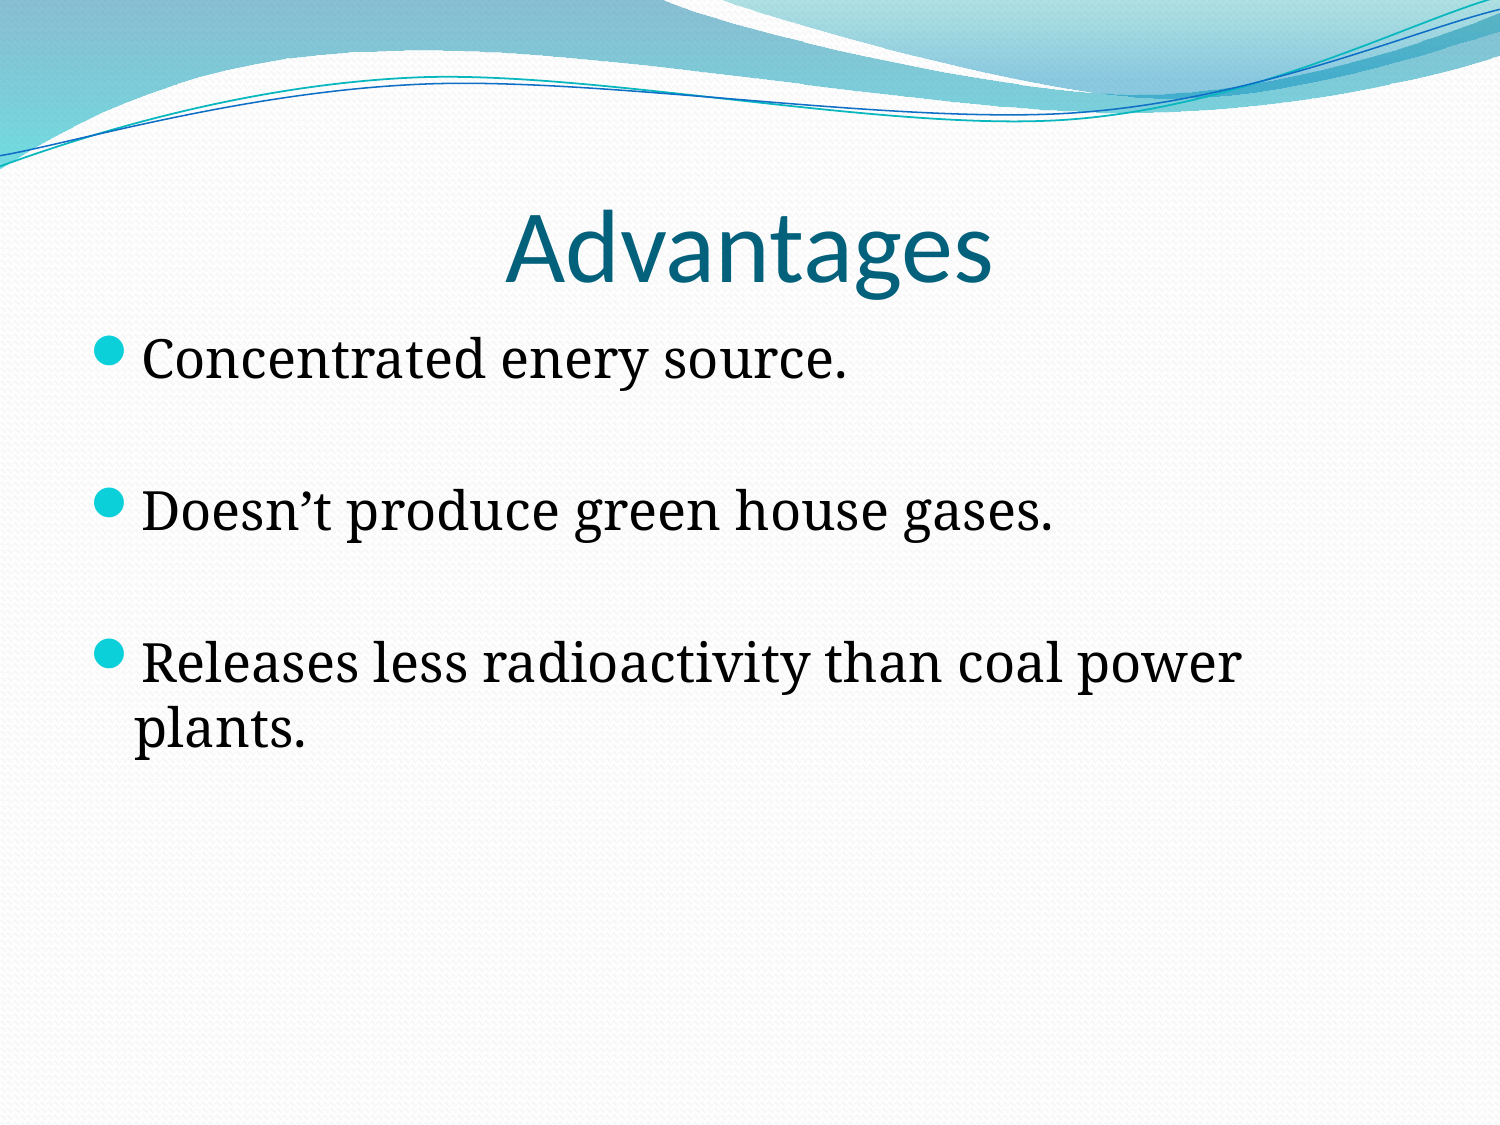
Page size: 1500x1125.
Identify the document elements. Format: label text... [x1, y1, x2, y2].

title Advantages [75, 115, 1425, 303]
list Concentrated enery source. Doesn’t produce green house gases. Releases less radioactivity than coal power plants. [75, 317, 1425, 1038]
